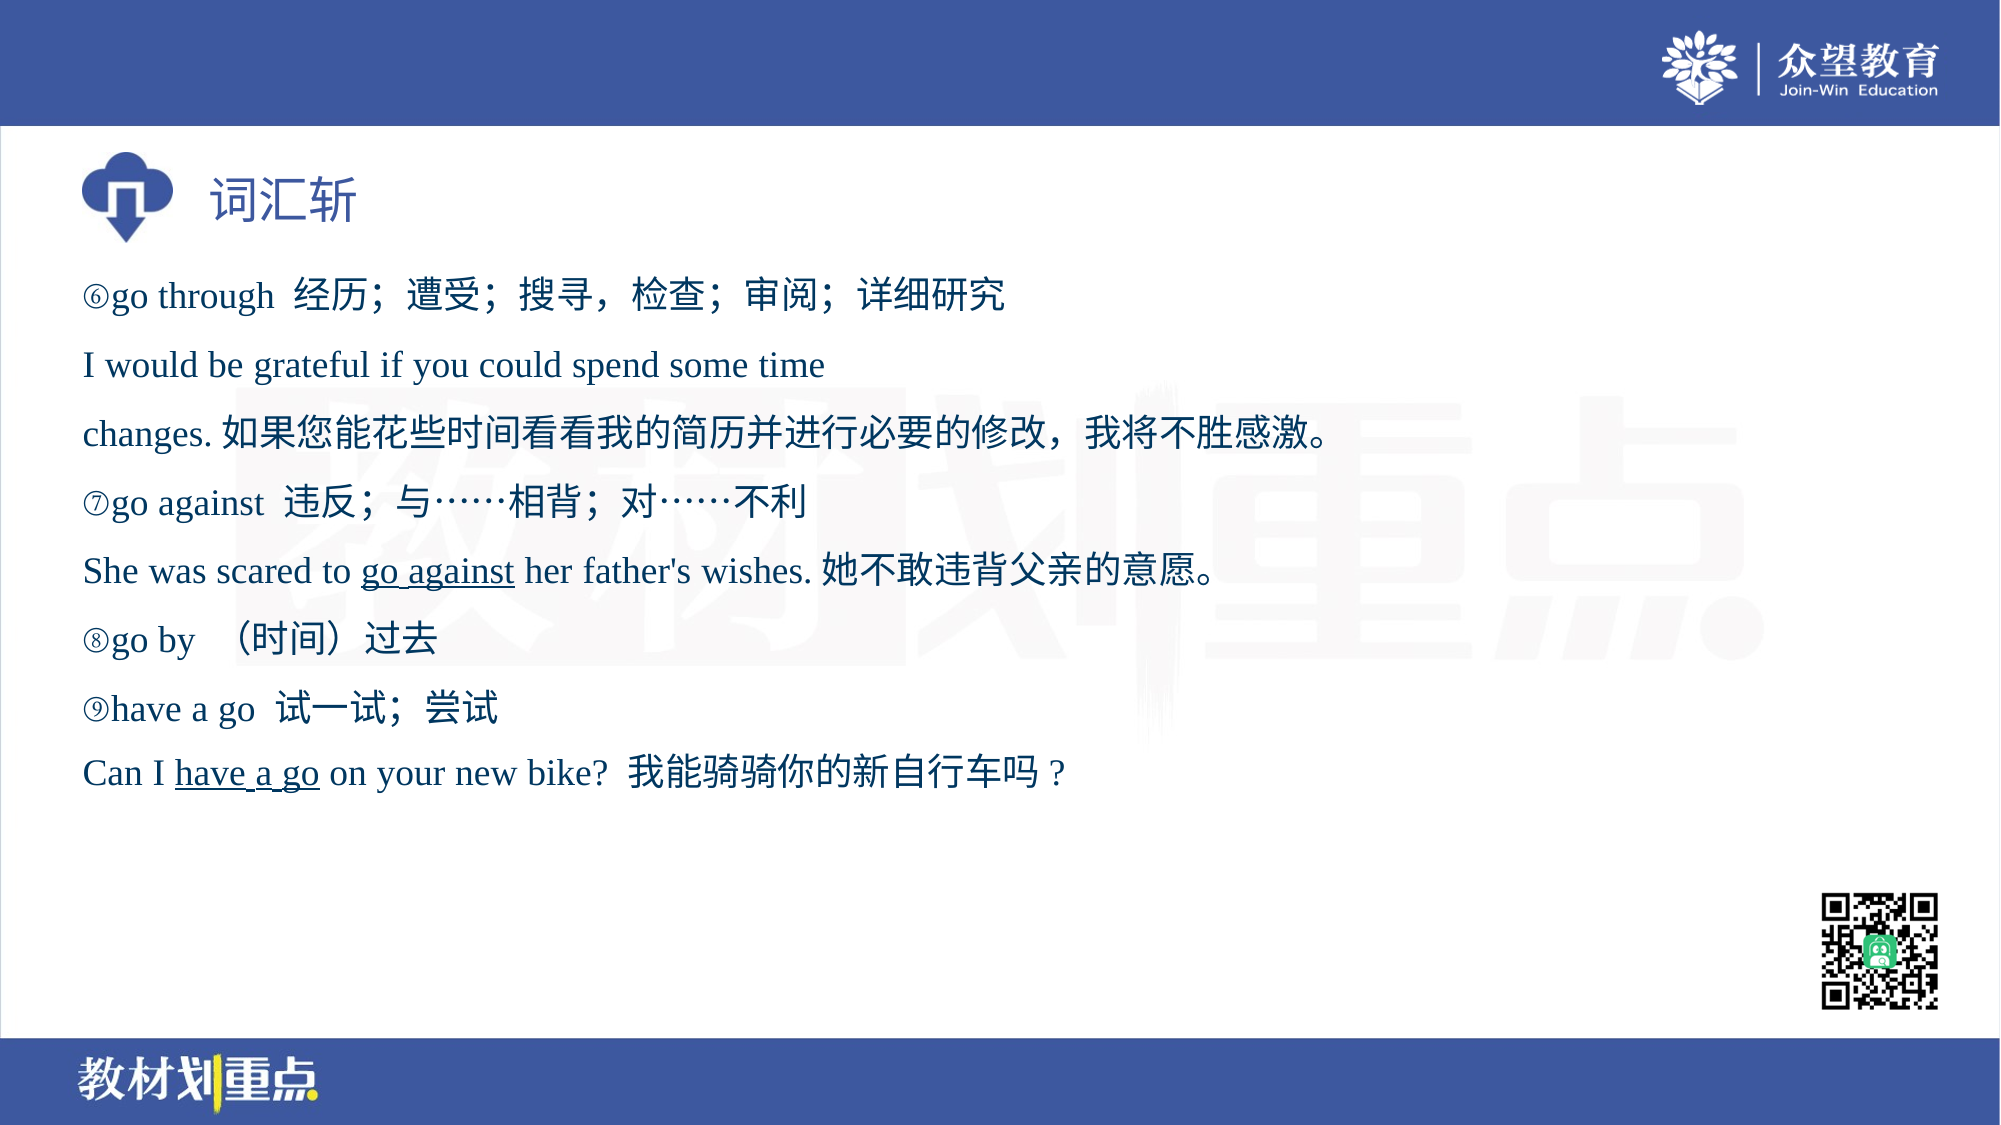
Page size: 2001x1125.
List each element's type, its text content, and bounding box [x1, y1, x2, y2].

picture [0, 0, 2000, 1125]
text_box ⑥go through 经历；遭受；搜寻，检查；审阅；详细研究 I would be grateful if you could spend some time. .going through my resume and making necessary changes.如果您能花些时间看看我的简历并进行必要的修改，我将不胜感激。 ⑦go against 违反；与……相背；对……不利 She was scared to go against her father's wishes.她不敢违背父亲的意愿。 ⑧go by （时间）过去 ⑨have a go 试一试；尝试 Can I have a go on your new bike? 我能骑骑你的新自行车吗? [82, 247, 1817, 787]
